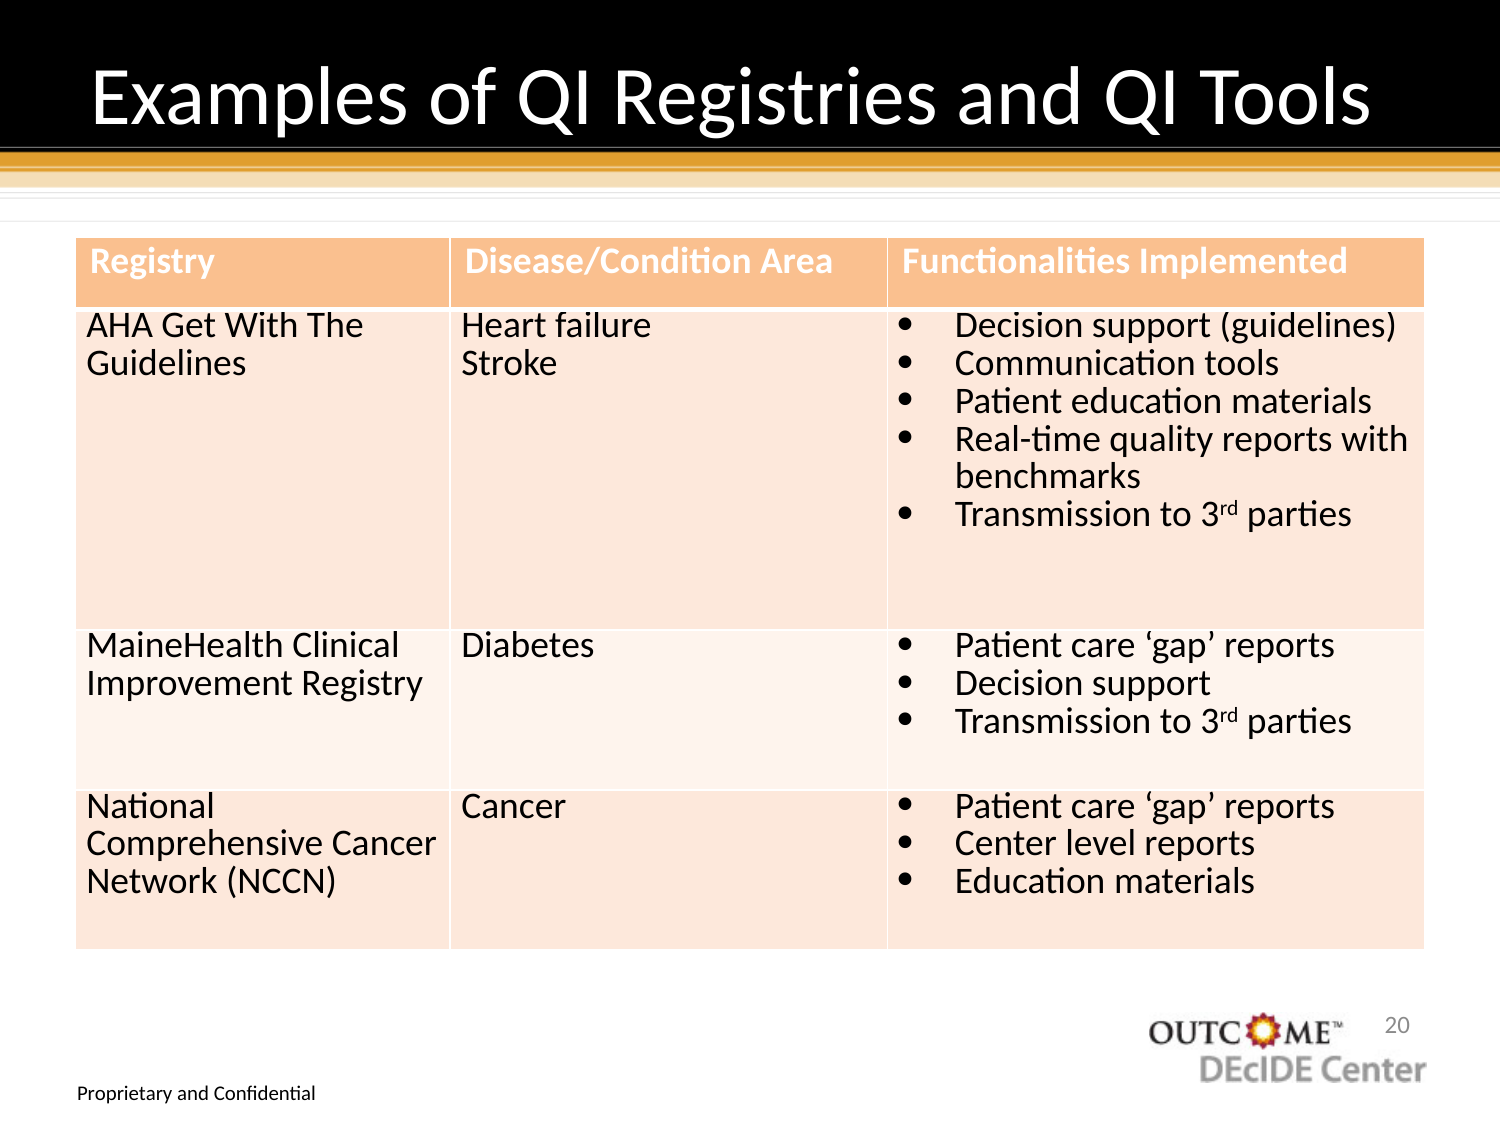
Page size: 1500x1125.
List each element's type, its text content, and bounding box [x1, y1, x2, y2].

title Examples of QI Registries and QI Tools [75, 45, 1425, 163]
slide_number 19 [1074, 999, 1425, 1048]
table_cell Patient care ‘gap’ reports Center level reports Education materials [888, 791, 1424, 949]
table_cell Patient care ‘gap’ reports Decision support Transmission to 3rd parties [888, 631, 1424, 789]
table_header Disease/Condition Area [451, 238, 887, 307]
picture [0, 0, 1500, 223]
table_header Functionalities Implemented [888, 238, 1424, 307]
picture [1149, 1012, 1427, 1083]
table_header Registry [76, 238, 449, 307]
table_cell National Comprehensive Cancer Network (NCCN) [76, 791, 449, 949]
table_cell Cancer [451, 791, 887, 949]
table_cell Diabetes [451, 631, 887, 789]
table_cell MaineHealth Clinical Improvement Registry [76, 631, 449, 789]
table_cell AHA Get With The Guidelines [76, 312, 449, 629]
table_cell Heart failure Stroke [451, 312, 887, 629]
table_cell Decision support (guidelines) Communication tools Patient education materials Real-time quality reports with benchmarks Transmission to 3rd parties [888, 312, 1424, 629]
